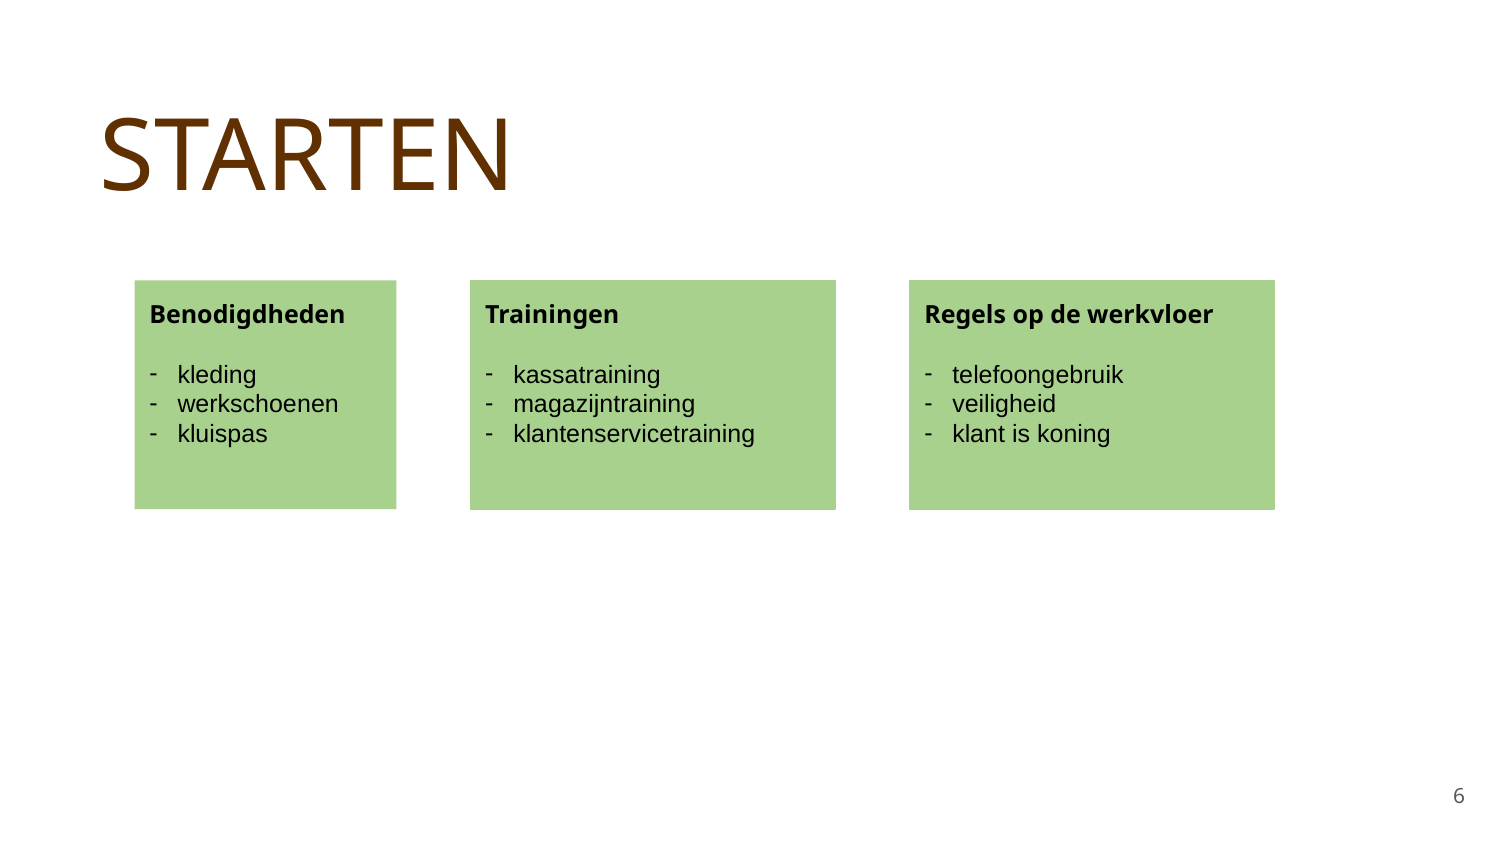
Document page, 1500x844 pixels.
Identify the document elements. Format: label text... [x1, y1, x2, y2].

text_box Trainingen kassatraining magazijntraining klantenservicetraining [468, 278, 837, 511]
text_box Regels op de werkvloer telefoongebruik veiligheid klant is koning [907, 278, 1276, 511]
text_box STARTEN [84, 78, 709, 226]
slide_number 6 [1389, 764, 1480, 830]
text_box Benodigdheden kleding werkschoenen kluispas [132, 278, 398, 511]
